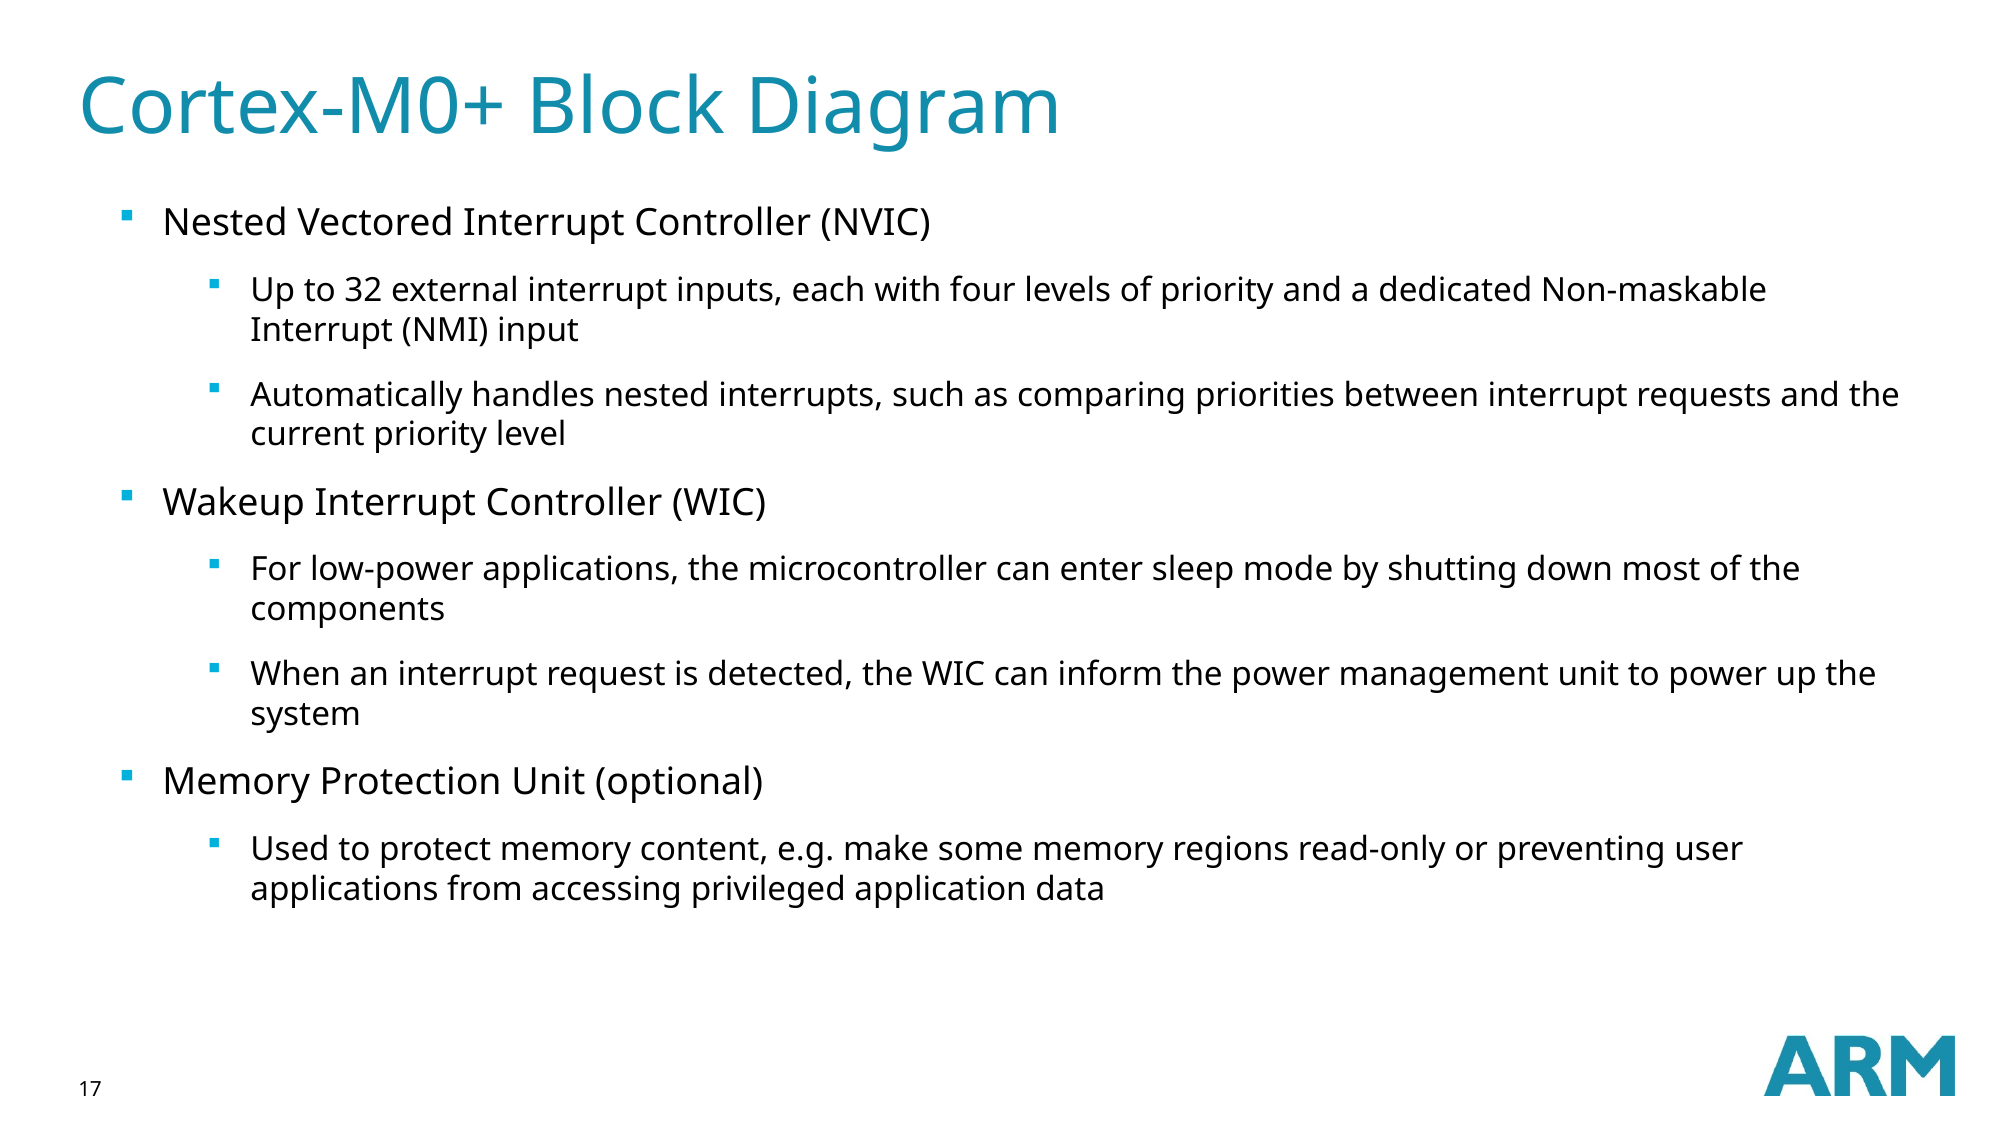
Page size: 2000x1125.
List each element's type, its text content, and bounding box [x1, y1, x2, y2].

picture [1763, 1035, 1955, 1096]
title Cortex-M0+ Block Diagram [78, 55, 1910, 150]
list Nested Vectored Interrupt Controller (NVIC) Up to 32 external interrupt inputs, each with four levels of priority and a dedicated Non-maskable Interrupt (NMI) input Automatically handles nested interrupts, such as comparing priorities between interrupt requests and the current priority level Wakeup Interrupt Controller (WIC) For low-power applications, the microcontroller can enter sleep mode by shutting down most of the components When an interrupt request is detected, the WIC can inform the power management unit to power up the system Memory Protection Unit (optional) Used to protect memory content, e.g. make some memory regions read-only or preventing user applications from accessing privileged application data [118, 197, 1907, 1039]
